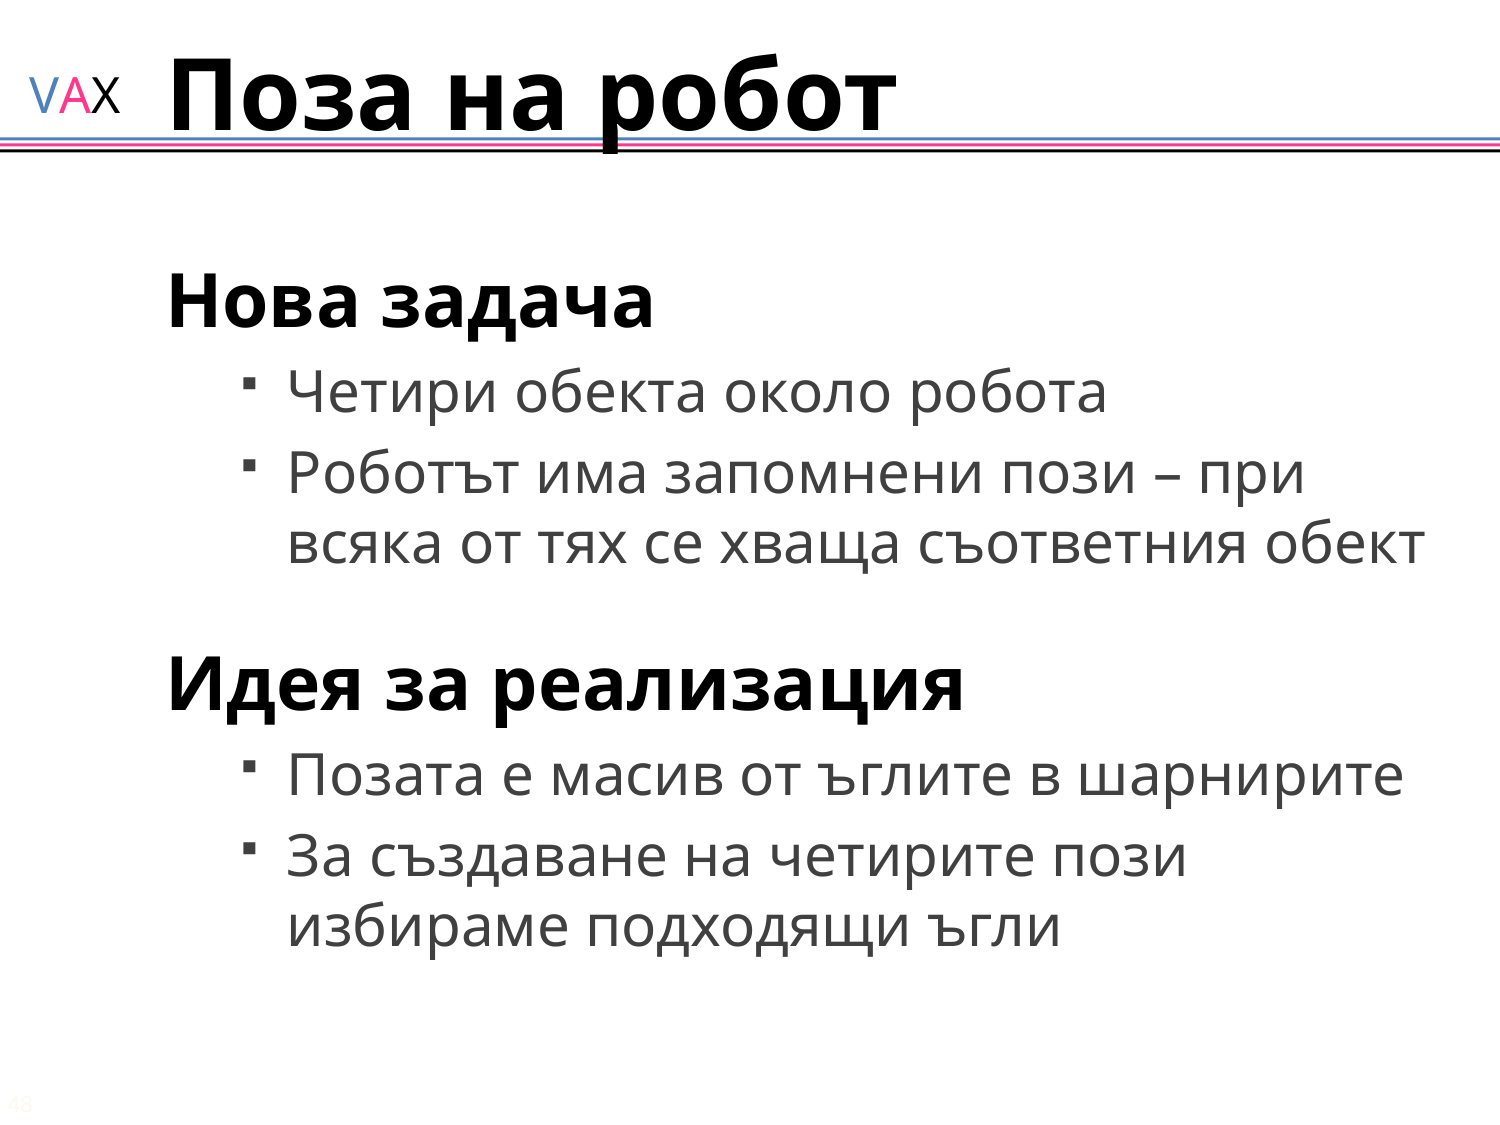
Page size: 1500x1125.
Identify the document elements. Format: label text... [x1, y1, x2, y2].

title Поза на робот [0, 37, 1500, 144]
list Нова задача Четири обекта около робота Роботът има запомнени пози – при всяка от тях се хваща съответния обект Идея за реализация Позата е масив от ъглите в шарнирите За създаване на четирите пози избираме подходящи ъгли [150, 200, 1488, 1113]
